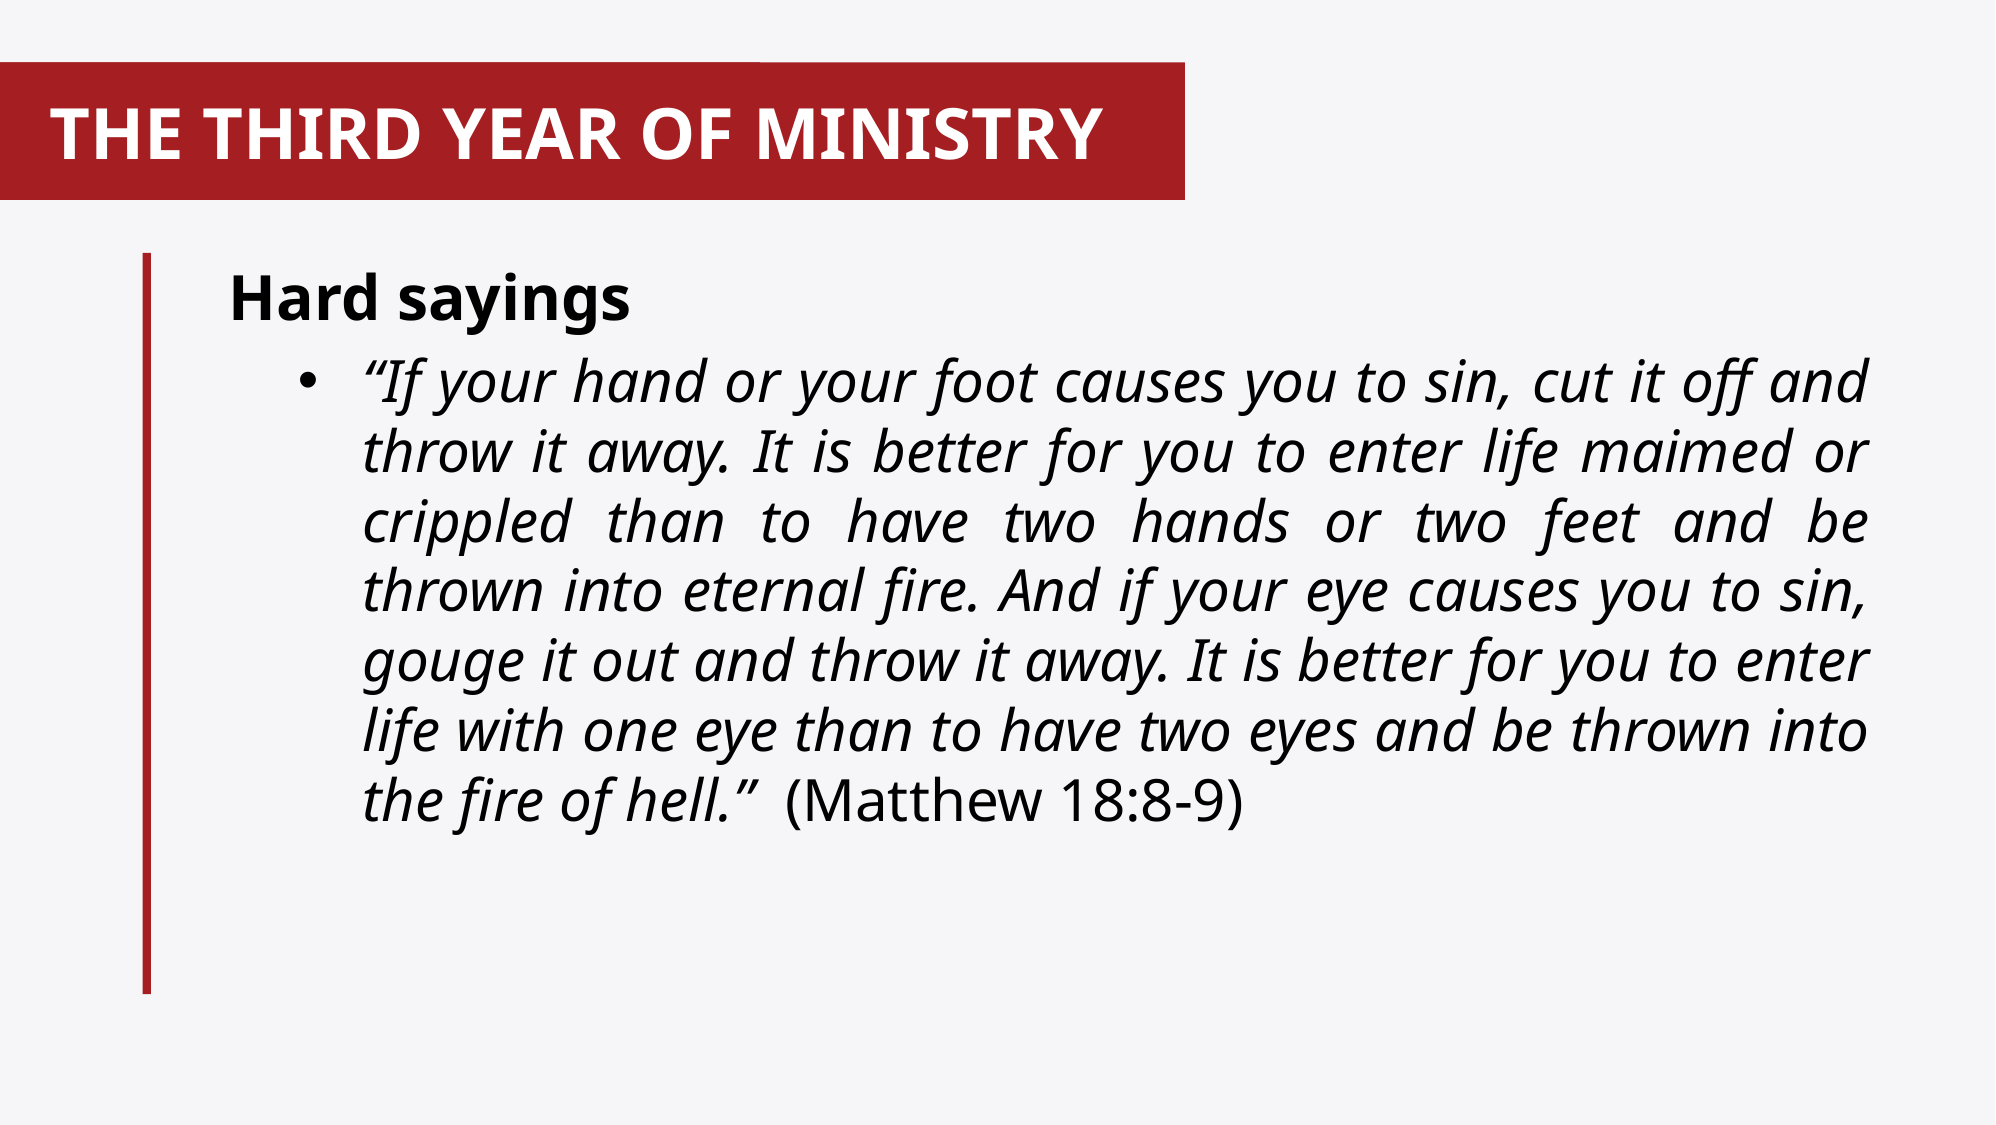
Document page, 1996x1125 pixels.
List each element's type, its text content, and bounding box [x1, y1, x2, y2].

subtitle Hard sayings “If your hand or your foot causes you to sin, cut it off and throw it away. It is better for you to enter life maimed or crippled than to have two hands or two feet and be thrown into eternal fire. And if your eye causes you to sin, gouge it out and throw it away. It is better for you to enter life with one eye than to have two eyes and be thrown into the fire of hell.” (Matthew 18:8-9) [197, 249, 1885, 1125]
title THE THIRD YEAR OF MINISTRY [0, 62, 1185, 200]
